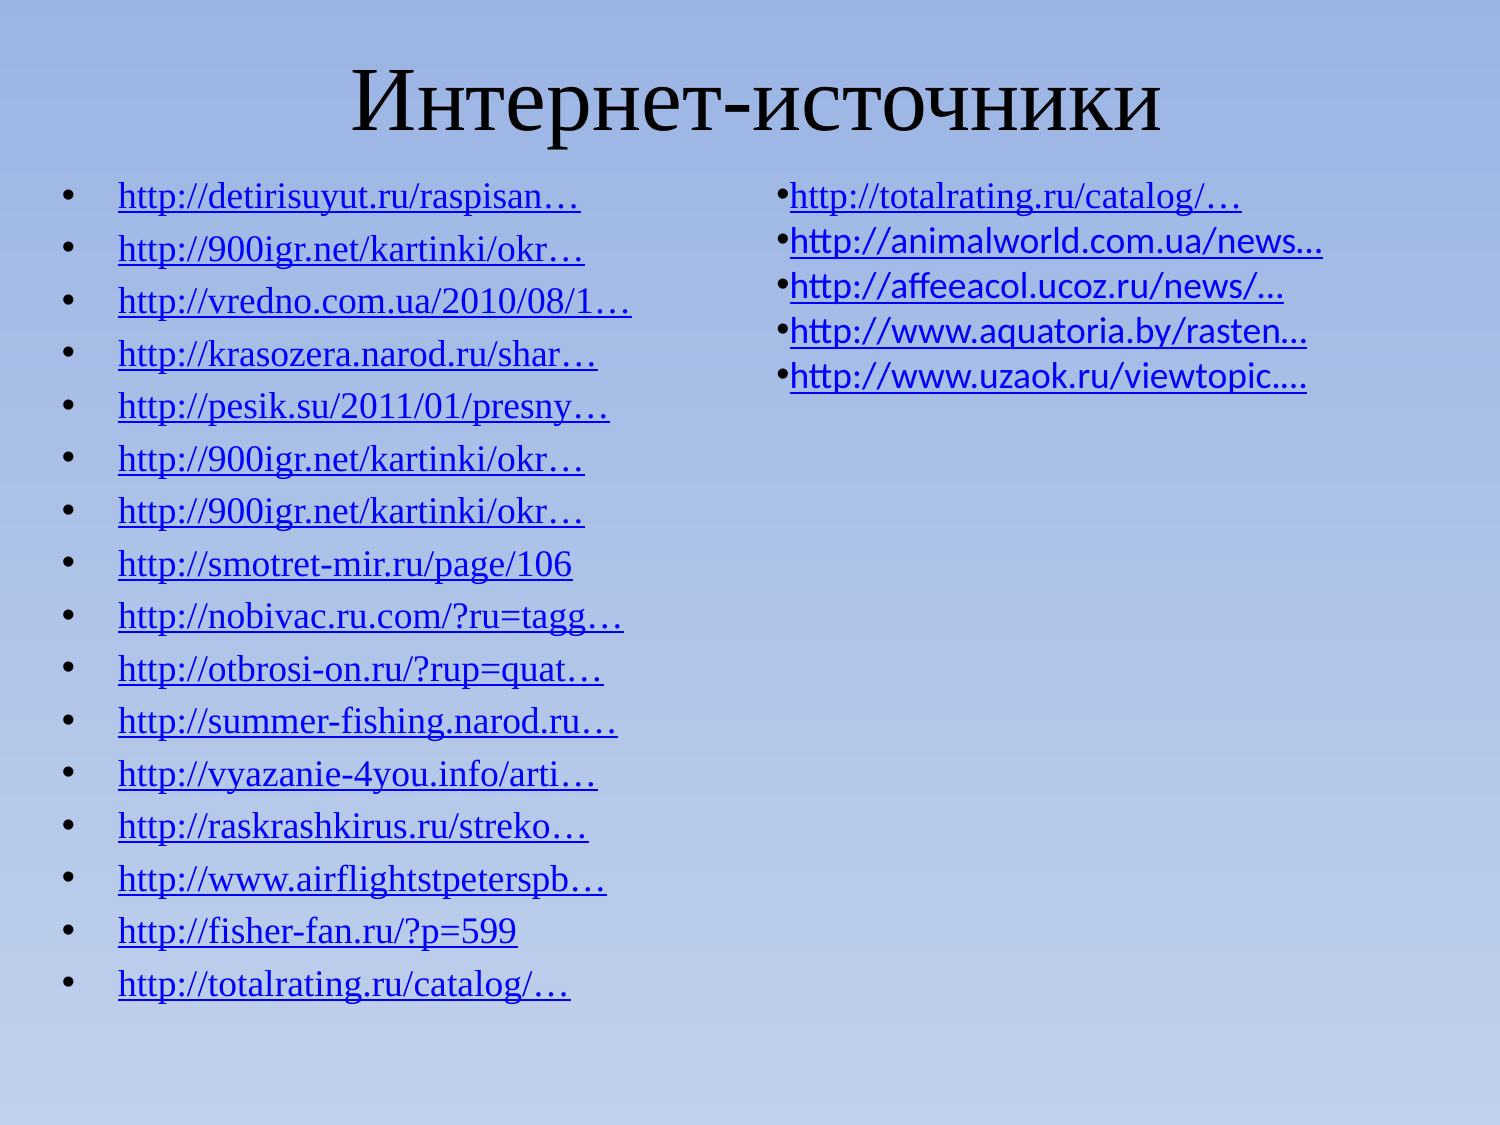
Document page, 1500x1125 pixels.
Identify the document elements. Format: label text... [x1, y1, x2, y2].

text_box http://totalrating.ru/catalog/… http://animalworld.com.ua/news… http://affeeacol.ucoz.ru/news/… http://www.aquatoria.by/rasten… http://www.uzaok.ru/viewtopic.… [761, 163, 1465, 494]
title Интернет-источники [82, 0, 1432, 164]
list http://detirisuyut.ru/raspisan… http://900igr.net/kartinki/okr… http://vredno.com.ua/2010/08/1… http://krasozera.narod.ru/shar… http://pesik.su/2011/01/presny… http://900igr.net/kartinki/okr… http://900igr.net/kartinki/okr… http://smotret-mir.ru/page/106 http://nobivac.ru.com/?ru=tagg… http://otbrosi-on.ru/?rup=quat… http://summer-fishing.narod.ru… http://vyazanie-4you.info/arti… http://raskrashkirus.ru/streko… http://www.airflightstpeterspb… http://fisher-fan.ru/?p=599 http://totalrating.ru/catalog/… [46, 164, 786, 1090]
